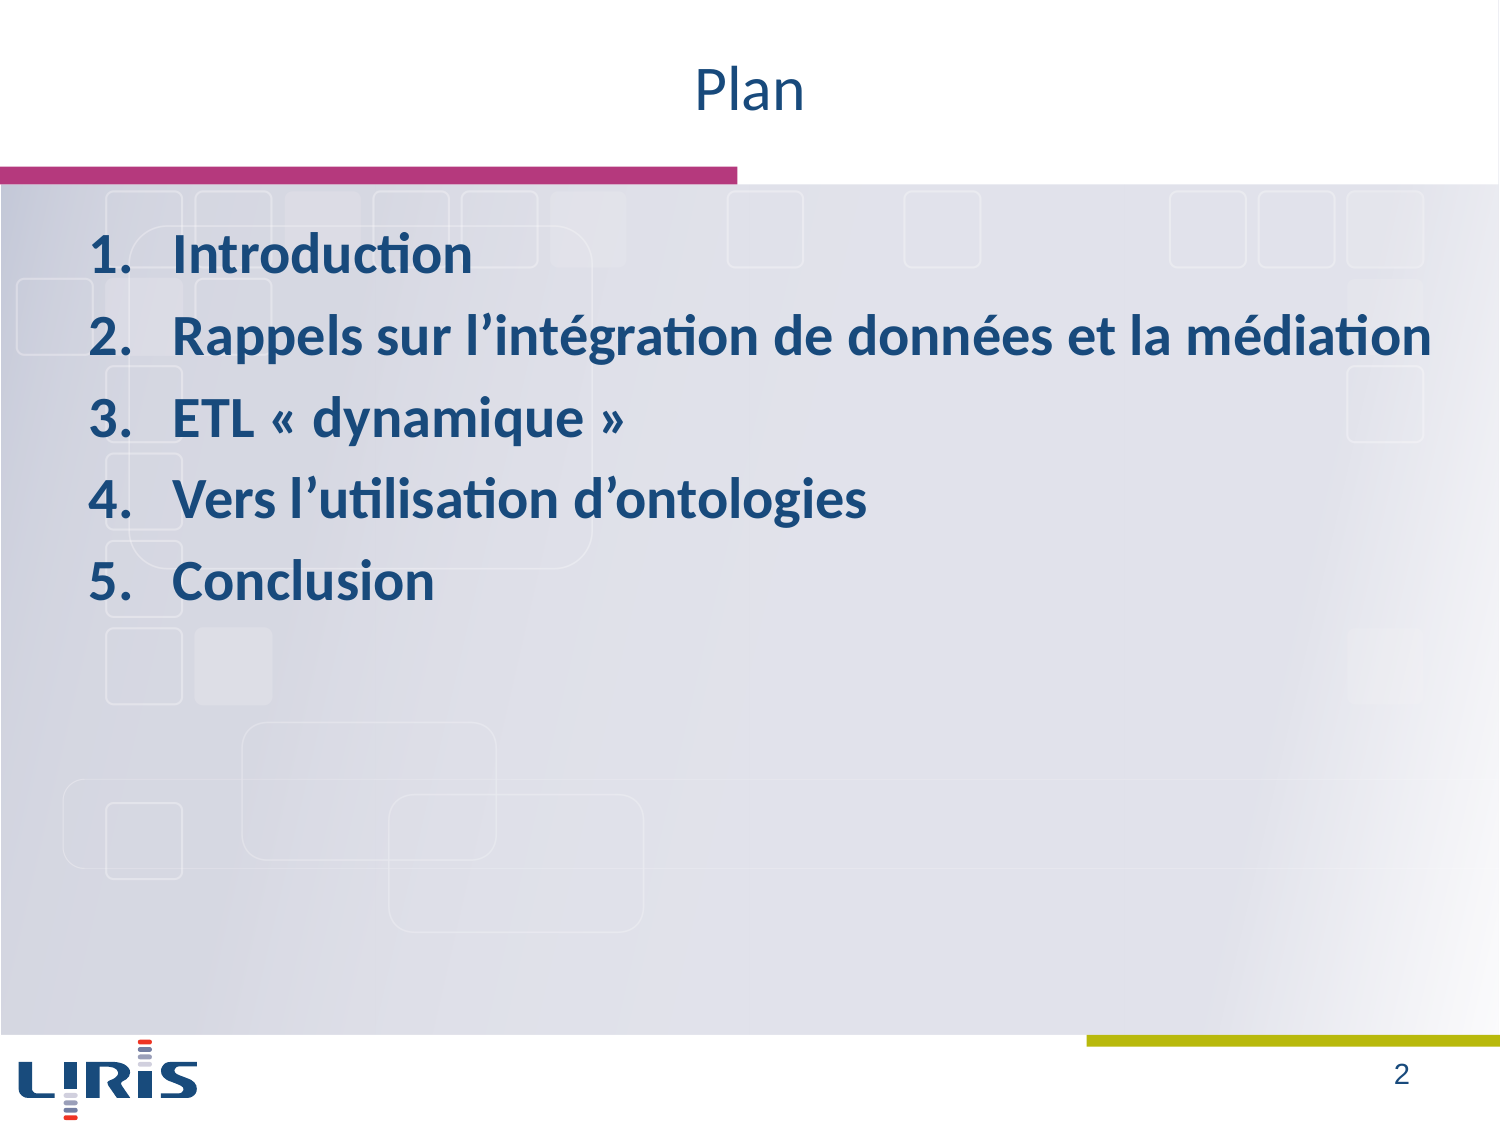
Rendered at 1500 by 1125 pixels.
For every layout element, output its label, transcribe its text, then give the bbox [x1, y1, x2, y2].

title Plan [75, 38, 1425, 132]
slide_number 2 [1230, 1042, 1425, 1103]
picture [1, 185, 1499, 1034]
list Introduction Rappels sur l’intégration de données et la médiation ETL « dynamique » Vers l’utilisation d’ontologies Conclusion [73, 208, 1452, 1012]
